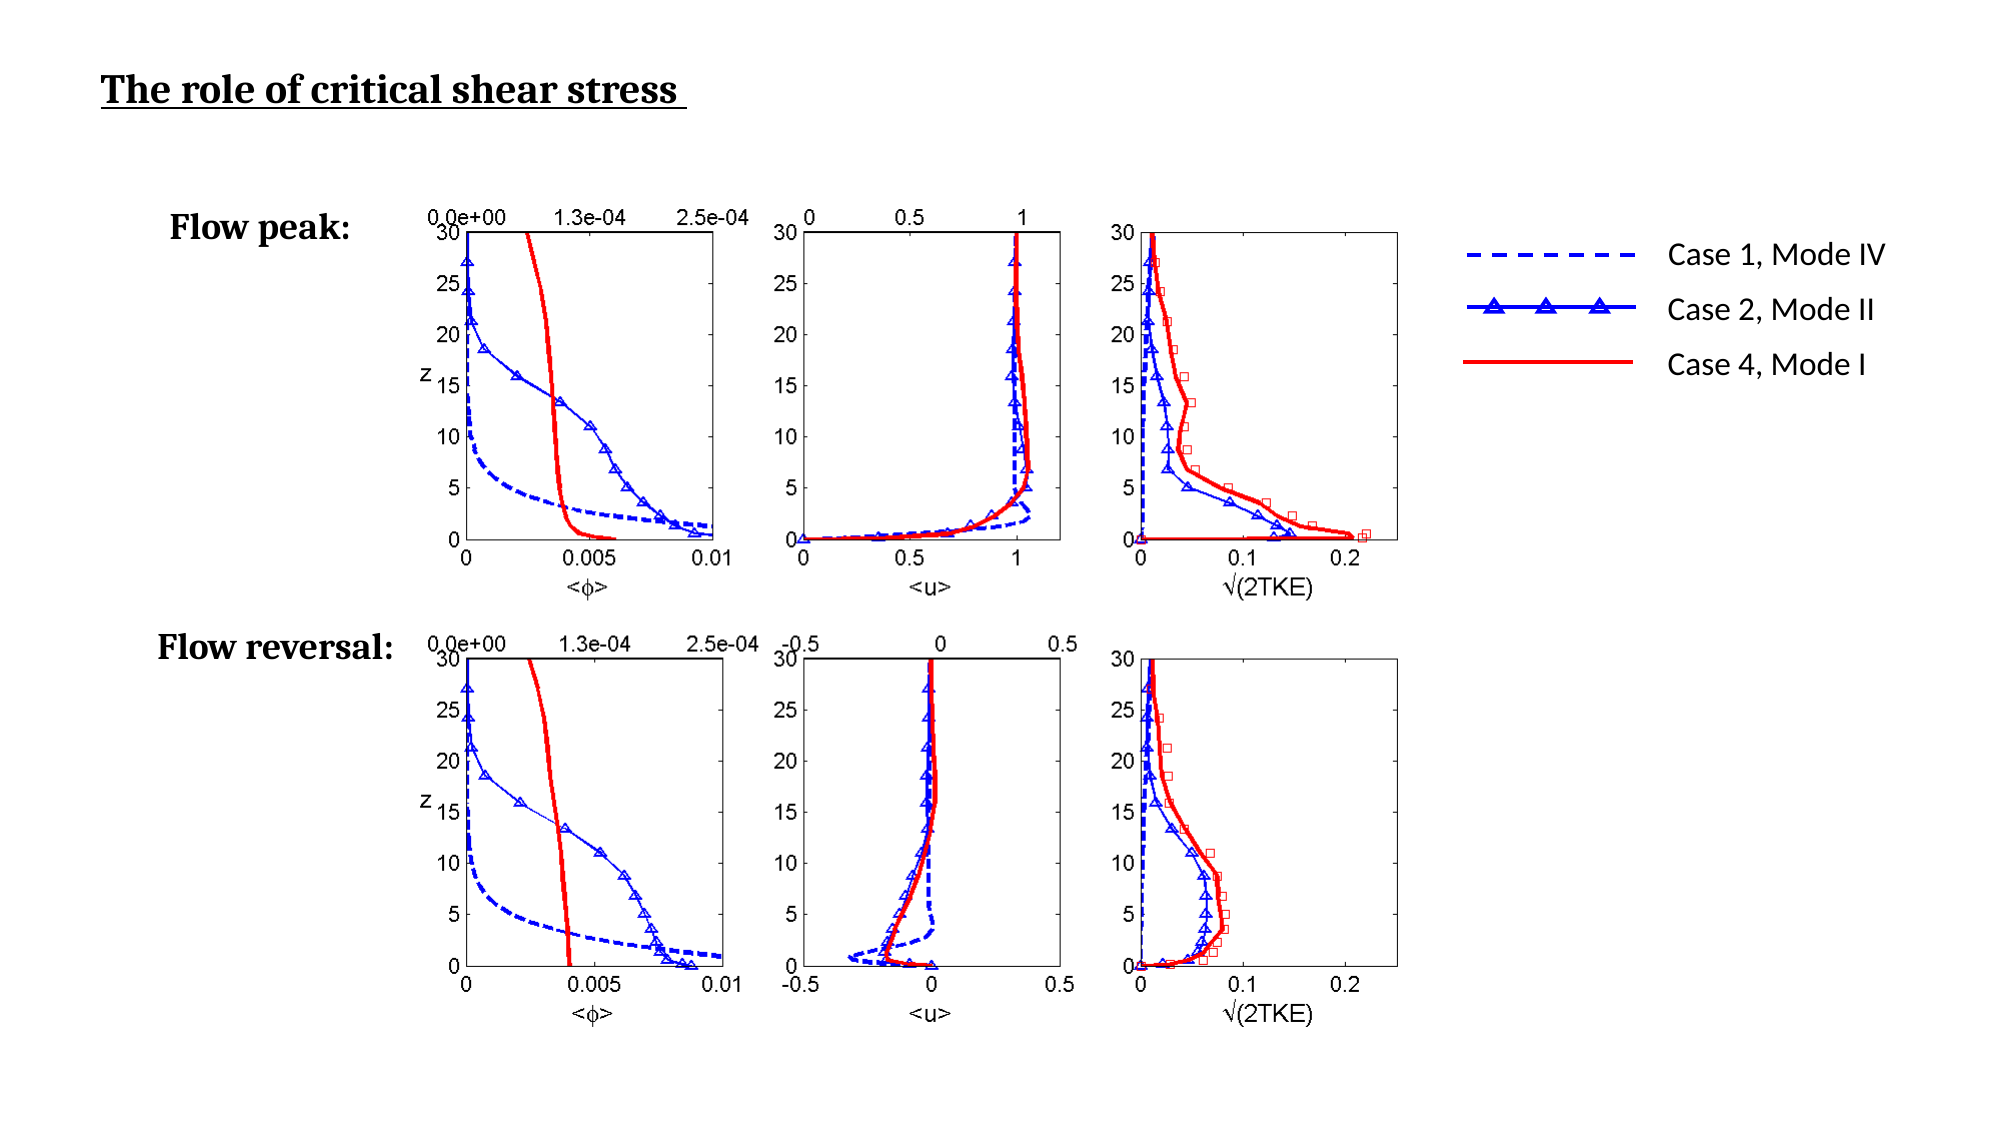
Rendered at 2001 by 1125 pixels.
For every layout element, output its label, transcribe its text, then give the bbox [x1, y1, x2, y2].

text_box Flow peak: [154, 195, 310, 255]
picture [310, 164, 1511, 1065]
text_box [1463, 224, 1903, 391]
text_box Flow reversal: [142, 614, 310, 675]
text_box The role of critical shear stress [85, 54, 703, 120]
